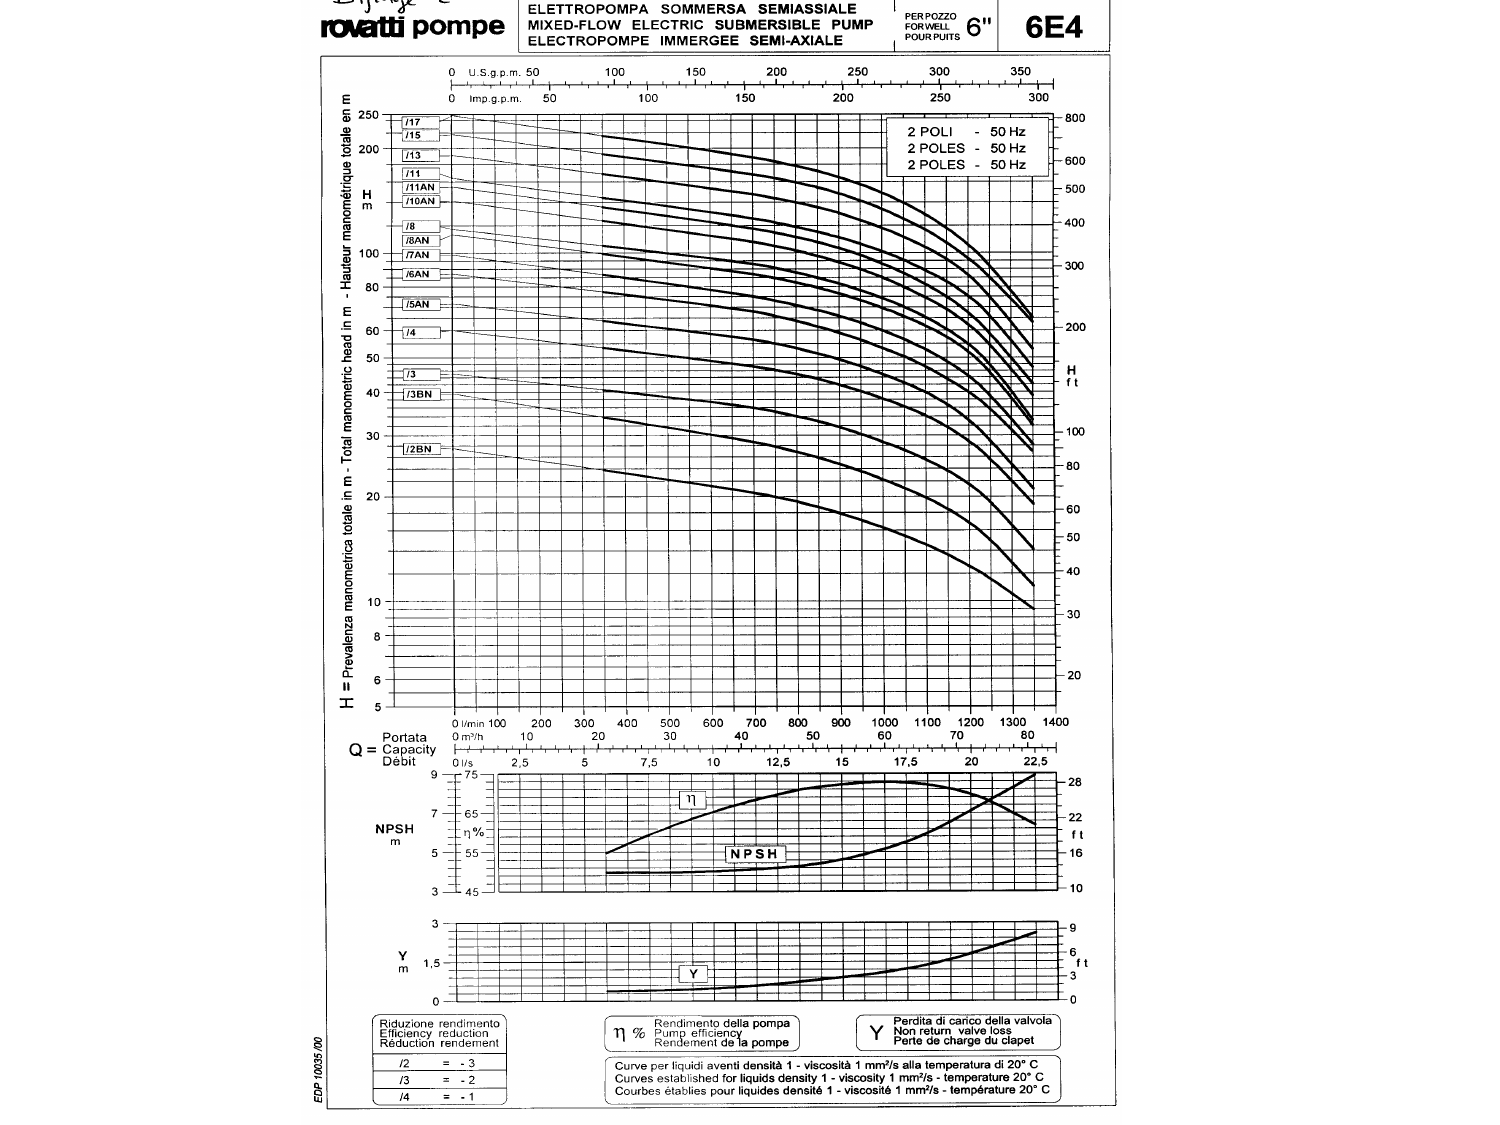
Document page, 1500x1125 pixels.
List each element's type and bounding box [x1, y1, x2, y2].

picture [300, 0, 1122, 1125]
